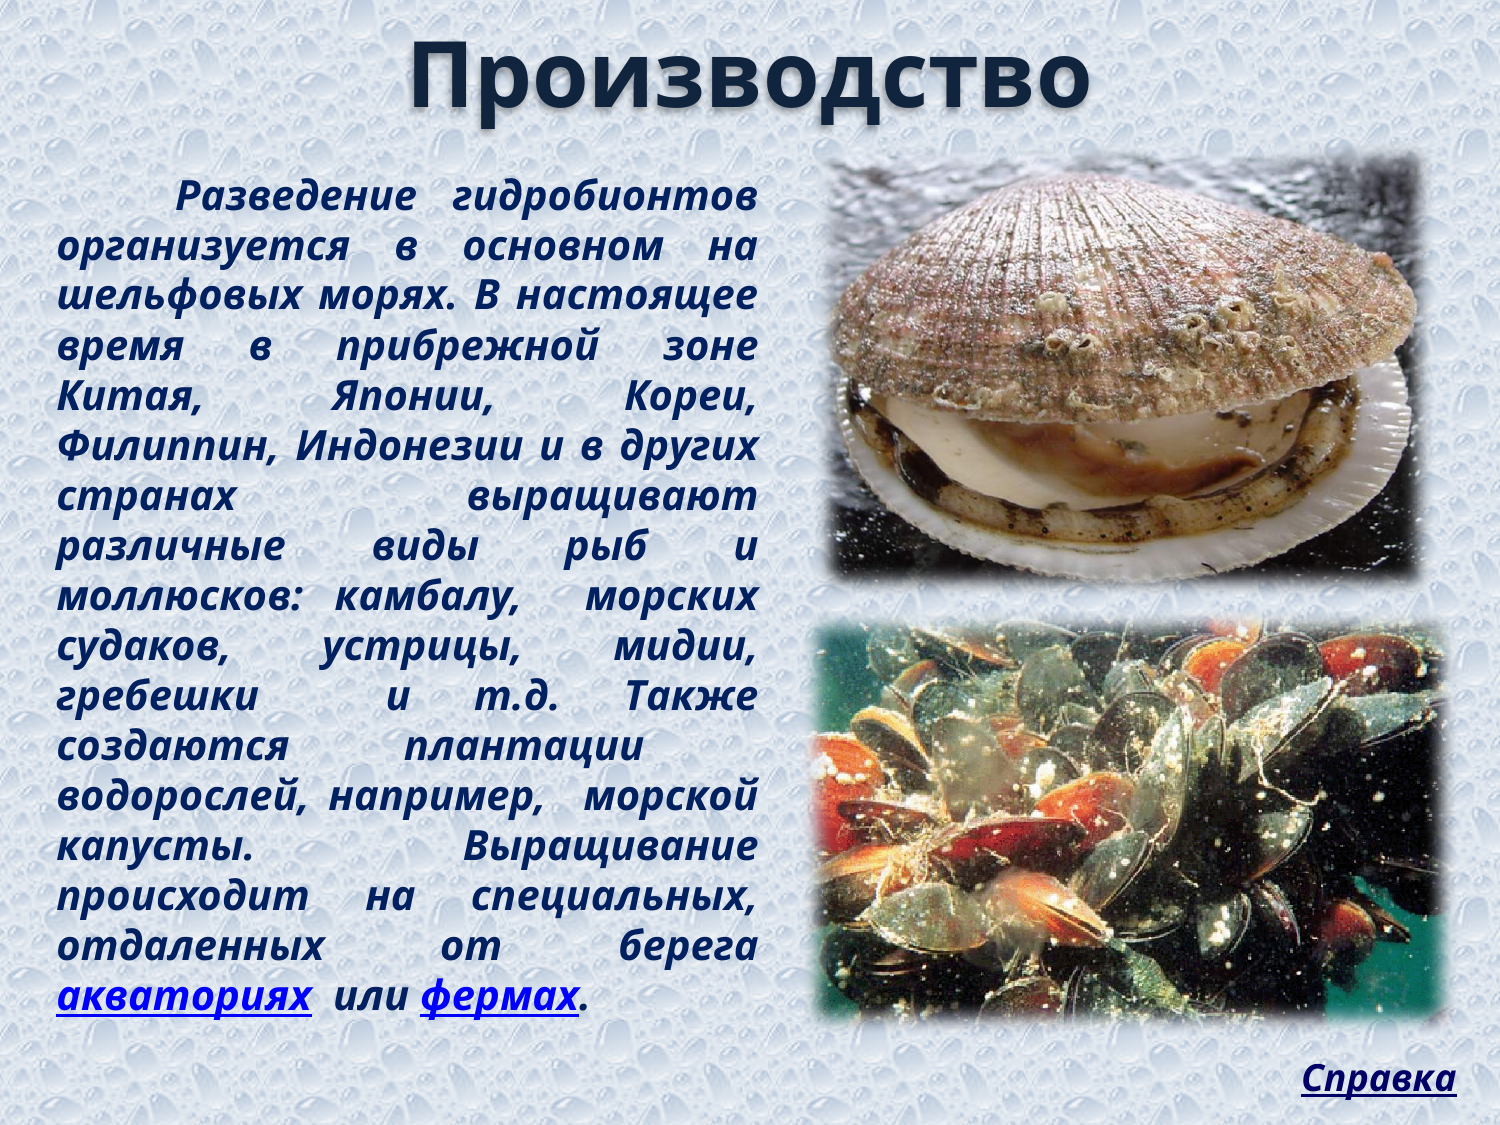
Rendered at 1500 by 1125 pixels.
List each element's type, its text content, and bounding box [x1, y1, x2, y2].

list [812, 139, 1436, 599]
text_box Справка [1256, 1033, 1478, 1119]
title Производство [0, 0, 1500, 173]
picture [800, 609, 1459, 1036]
list Разведение гидробионтов организуется в основном на шельфовых морях. В настоящее время в прибрежной зоне Китая, Японии, Кореи, Филиппин, Индонезии и в других странах выращивают различные виды рыб и моллюсков: камбалу, морских судаков, устрицы, мидии, гребешки и т.д. Также создаются плантации водорослей, например, морской капусты. Выращивание происходит на специальных, отдаленных от берега акваториях или фермах. [41, 160, 774, 941]
